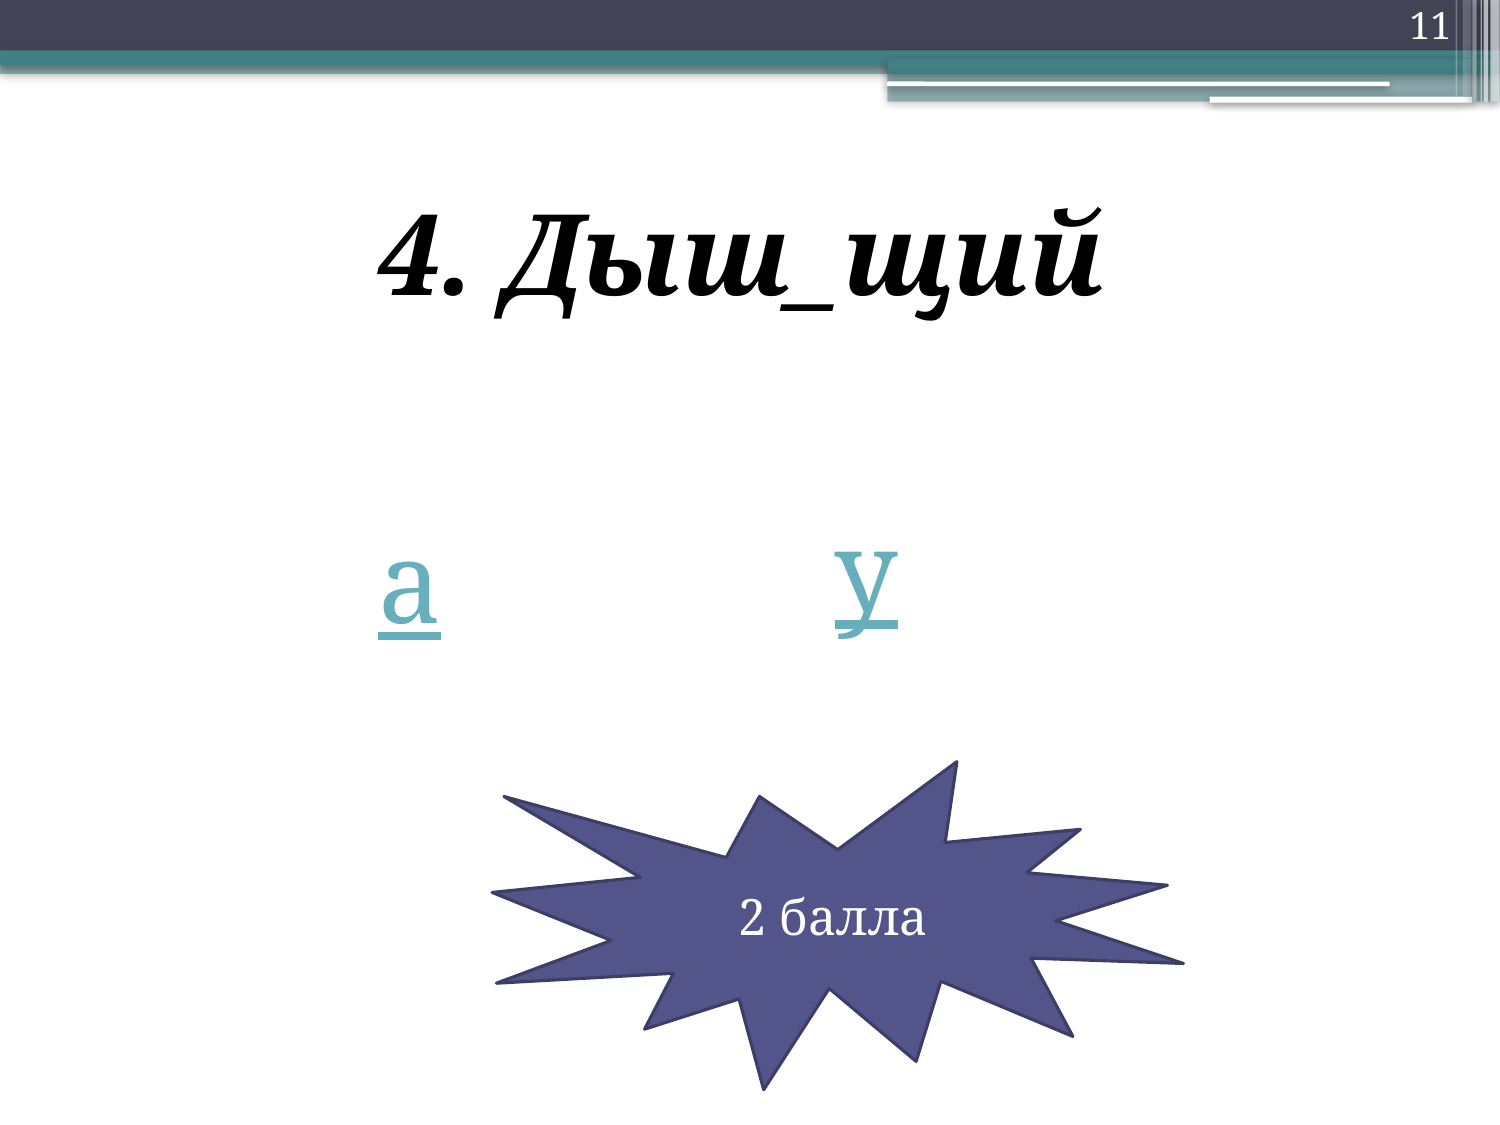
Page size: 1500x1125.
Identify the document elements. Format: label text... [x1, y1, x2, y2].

text_box 2 балла [490, 760, 1186, 1092]
text_box 4. Дыш_щий [363, 175, 1172, 326]
text_box а [363, 503, 551, 672]
text_box у [820, 492, 1125, 661]
slide_number 11 [1341, 0, 1466, 61]
